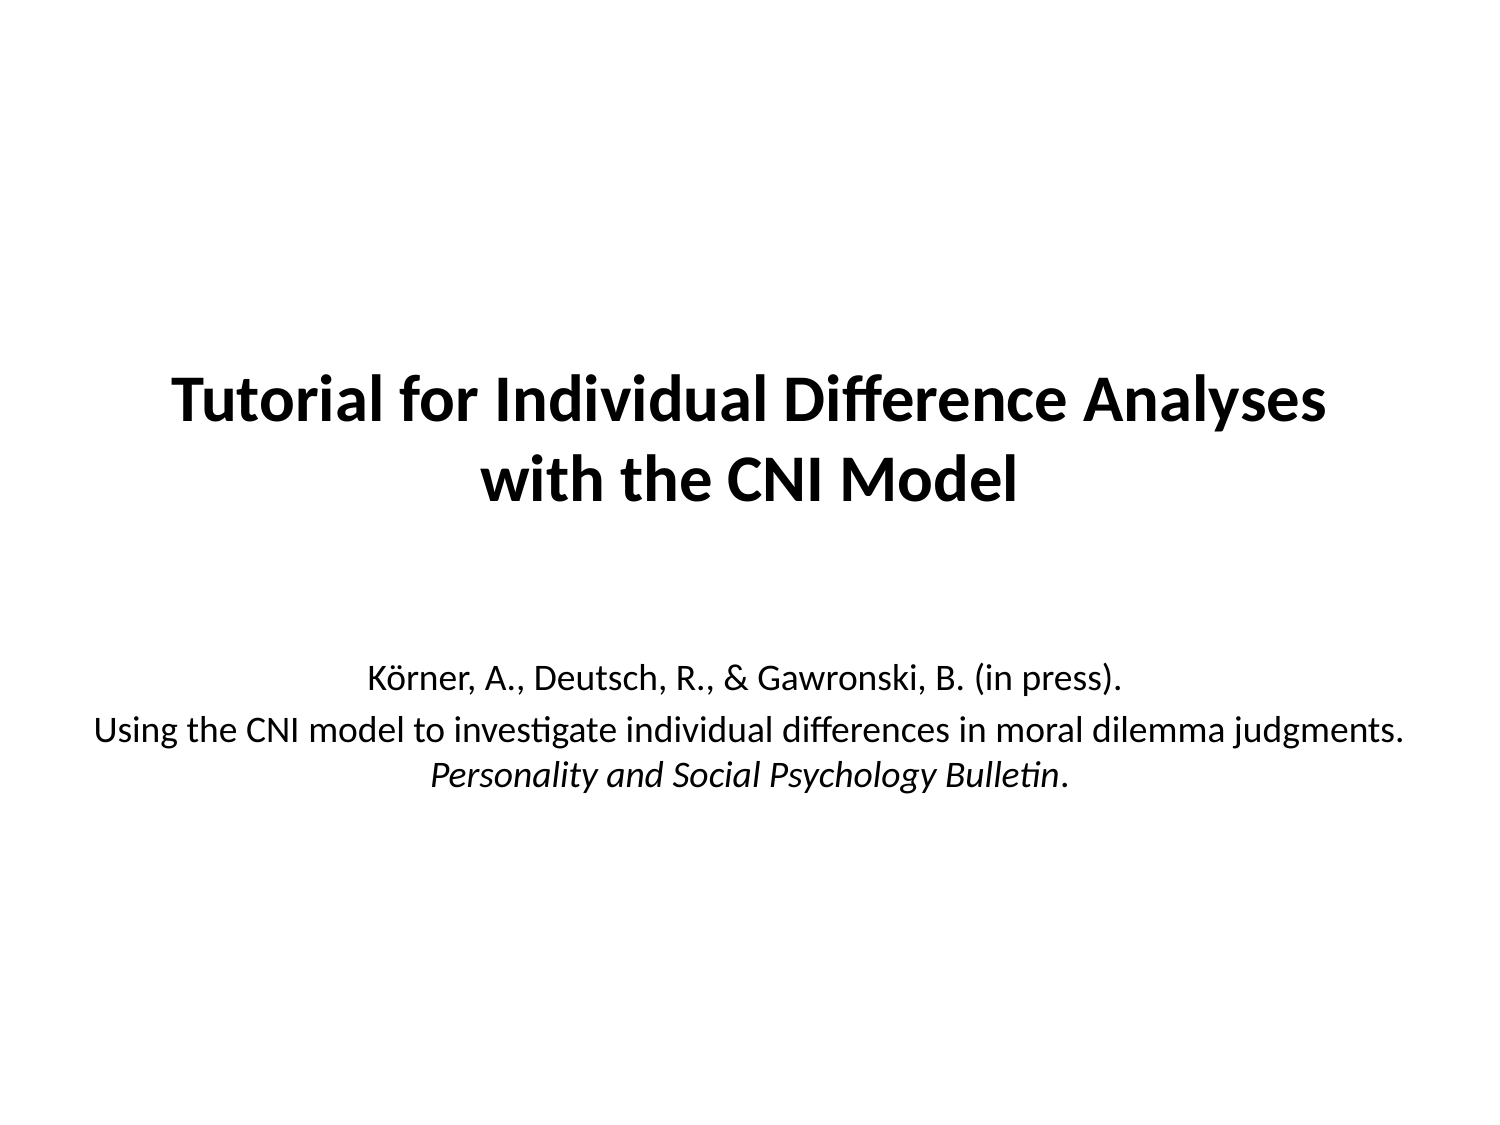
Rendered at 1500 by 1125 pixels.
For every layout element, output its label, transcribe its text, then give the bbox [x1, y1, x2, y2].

title Tutorial for Individual Difference Analyses with the CNI Model [112, 314, 1388, 556]
subtitle Körner, A., Deutsch, R., & Gawronski, B. (in press). Using the CNI model to investigate individual differences in moral dilemma judgments. Personality and Social Psychology Bulletin. [0, 645, 1500, 862]
